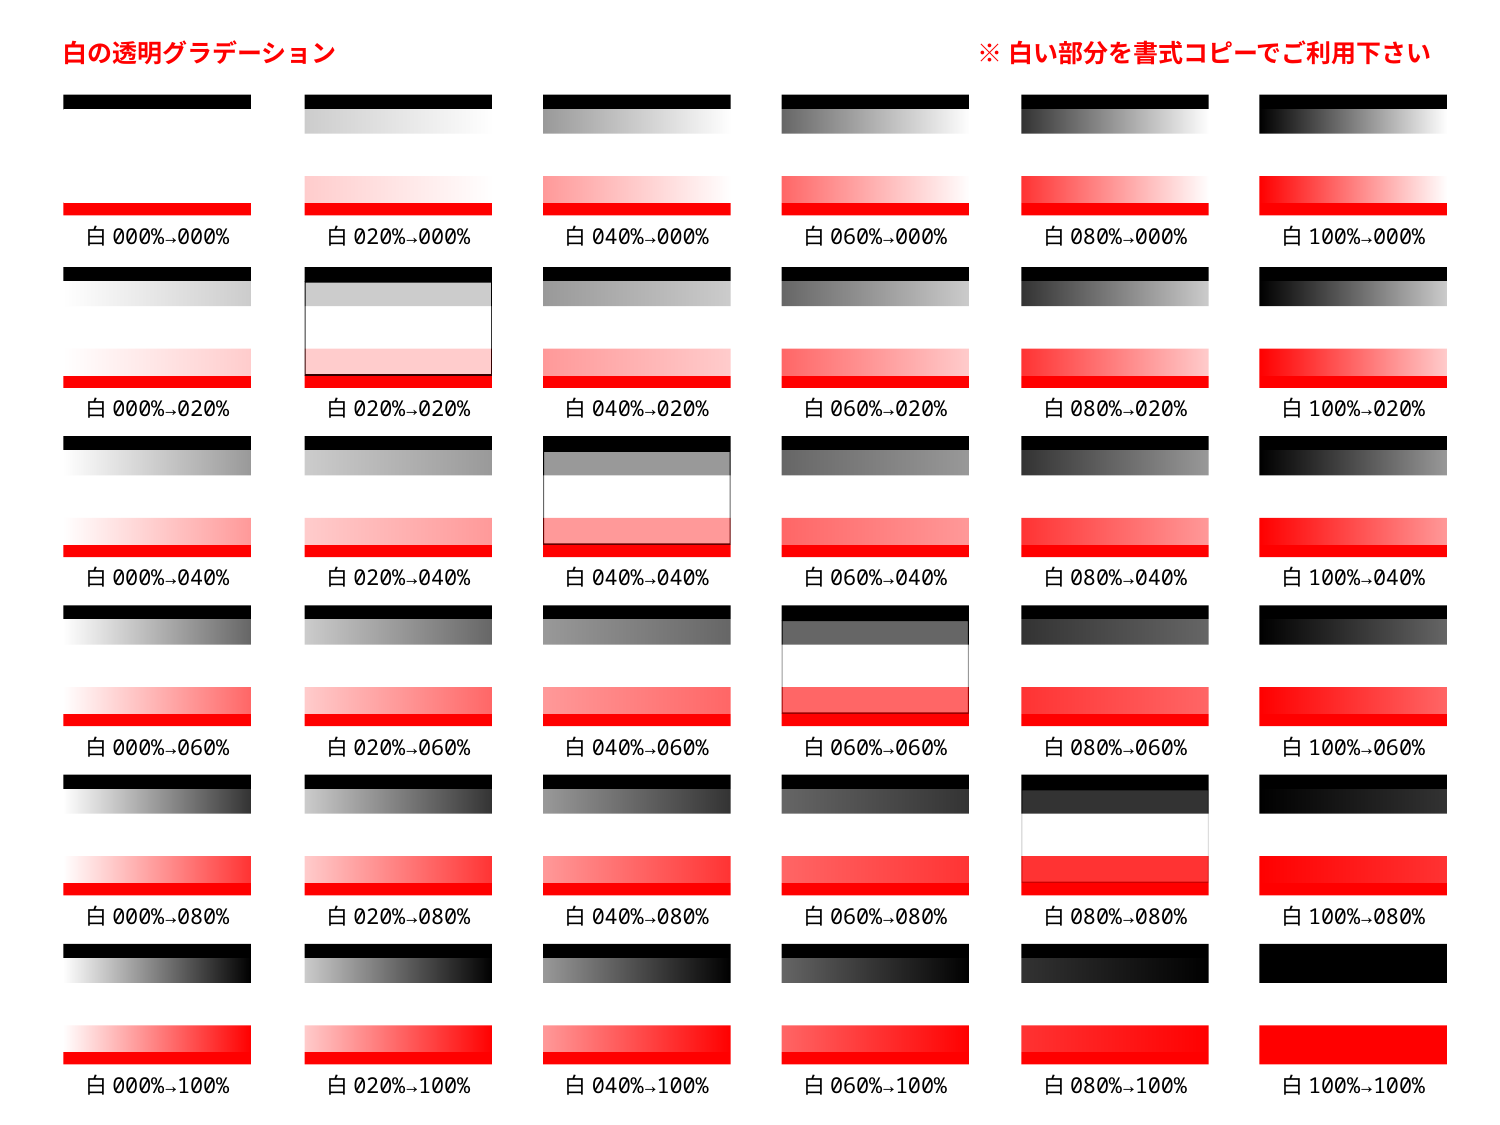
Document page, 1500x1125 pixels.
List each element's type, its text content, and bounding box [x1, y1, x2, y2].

text_box [61, 1054, 253, 1067]
text_box [61, 377, 253, 390]
text_box 白100%→060% [1266, 725, 1440, 767]
text_box 白020%→080% [311, 894, 485, 936]
text_box 白000%→080% [70, 894, 244, 936]
text_box [1257, 716, 1449, 728]
text_box [1019, 716, 1211, 728]
text_box [541, 280, 733, 377]
text_box 白040%→060% [550, 725, 724, 767]
text_box 白080%→080% [1028, 894, 1202, 936]
text_box [302, 1054, 494, 1067]
text_box 白080%→040% [1028, 556, 1202, 598]
text_box [1019, 618, 1211, 716]
text_box [541, 942, 733, 956]
text_box [1257, 107, 1449, 205]
text_box [302, 265, 494, 280]
text_box [1257, 280, 1449, 377]
text_box [541, 377, 733, 390]
text_box [1257, 265, 1449, 280]
text_box [779, 942, 971, 956]
text_box 白060%→040% [788, 556, 962, 598]
text_box [1019, 449, 1211, 546]
text_box [541, 716, 733, 728]
text_box [302, 449, 494, 546]
text_box [302, 787, 494, 885]
text_box [61, 205, 253, 217]
text_box [779, 716, 971, 728]
text_box [61, 942, 253, 956]
text_box [541, 603, 733, 618]
text_box 白000%→060% [70, 725, 244, 767]
text_box [779, 449, 971, 546]
text_box [541, 205, 733, 217]
text_box [61, 618, 253, 716]
text_box [1257, 942, 1449, 956]
text_box [1257, 772, 1449, 788]
text_box [1257, 603, 1449, 618]
text_box [302, 942, 494, 956]
text_box 白000%→020% [70, 387, 244, 429]
text_box [61, 546, 253, 559]
text_box [1019, 885, 1211, 897]
text_box [302, 546, 494, 559]
text_box [779, 107, 971, 205]
text_box [302, 956, 494, 1054]
text_box 白040%→020% [550, 387, 724, 429]
text_box [1257, 434, 1449, 449]
text_box [302, 772, 494, 787]
text_box [61, 956, 253, 1054]
text_box [1019, 205, 1211, 217]
text_box [1019, 787, 1211, 885]
text_box [779, 1054, 971, 1067]
text_box 白の透明グラデーション [48, 30, 353, 76]
text_box [302, 107, 494, 205]
text_box [779, 377, 971, 390]
text_box [61, 449, 253, 546]
text_box [302, 716, 494, 728]
text_box [541, 772, 733, 787]
text_box [61, 280, 253, 377]
text_box [1019, 1054, 1211, 1067]
text_box [541, 787, 733, 885]
text_box [1257, 618, 1449, 716]
text_box 白100%→040% [1266, 556, 1440, 598]
text_box [302, 377, 494, 390]
text_box [1257, 449, 1449, 546]
text_box [61, 107, 253, 205]
text_box [779, 956, 971, 1054]
text_box 白060%→000% [788, 214, 962, 256]
text_box [1257, 956, 1449, 1054]
text_box [302, 618, 494, 716]
text_box [779, 205, 971, 217]
text_box 白000%→040% [70, 556, 244, 598]
text_box [1257, 377, 1449, 390]
text_box 白080%→020% [1028, 387, 1202, 429]
text_box [1257, 787, 1449, 885]
text_box [1019, 280, 1211, 377]
text_box [541, 449, 733, 546]
text_box [302, 280, 494, 377]
text_box [61, 434, 253, 449]
text_box 白020%→040% [311, 556, 485, 598]
text_box [302, 885, 494, 897]
text_box [1019, 265, 1211, 280]
text_box 白060%→080% [788, 894, 962, 936]
text_box [541, 434, 733, 449]
text_box 白100%→100% [1266, 1064, 1440, 1106]
text_box [541, 885, 733, 897]
text_box [1019, 546, 1211, 559]
text_box 白080%→100% [1028, 1064, 1202, 1106]
text_box [779, 265, 971, 280]
text_box [1257, 885, 1449, 897]
text_box [779, 787, 971, 885]
text_box [61, 265, 253, 280]
text_box 白080%→060% [1028, 725, 1202, 767]
text_box 白040%→100% [550, 1064, 724, 1106]
text_box 白040%→080% [550, 894, 724, 936]
text_box 白040%→040% [550, 556, 724, 598]
text_box [61, 885, 253, 897]
text_box [1257, 205, 1449, 217]
text_box ※白い部分を書式コピーでご利用下さい [962, 30, 1447, 76]
text_box 白040%→000% [550, 214, 724, 256]
text_box [61, 716, 253, 728]
text_box 白100%→020% [1266, 387, 1440, 429]
text_box [302, 92, 494, 107]
text_box [61, 787, 253, 885]
text_box [1019, 92, 1211, 107]
text_box [1019, 772, 1211, 787]
text_box 白060%→060% [788, 725, 962, 767]
text_box [541, 956, 733, 1054]
text_box [302, 205, 494, 217]
text_box [1257, 546, 1449, 559]
text_box [541, 92, 733, 107]
text_box [1019, 107, 1211, 205]
text_box [1019, 956, 1211, 1054]
text_box [779, 603, 971, 618]
text_box [779, 280, 971, 377]
text_box 白060%→020% [788, 387, 962, 429]
text_box [541, 107, 733, 205]
text_box 白060%→100% [788, 1064, 962, 1106]
text_box [1019, 434, 1211, 449]
text_box [779, 434, 971, 449]
text_box 白100%→000% [1266, 214, 1440, 256]
text_box 白020%→100% [311, 1064, 485, 1106]
text_box [1019, 942, 1211, 956]
text_box [541, 265, 733, 280]
text_box 白100%→080% [1266, 894, 1440, 936]
text_box [1257, 92, 1449, 108]
text_box [779, 92, 971, 107]
text_box [779, 618, 971, 716]
text_box [1019, 377, 1211, 390]
text_box [61, 92, 253, 107]
text_box 白000%→000% [70, 214, 244, 256]
text_box [541, 1054, 733, 1067]
text_box [779, 885, 971, 897]
text_box [779, 772, 971, 787]
text_box 白020%→060% [311, 725, 485, 767]
text_box [302, 603, 494, 618]
text_box [61, 603, 253, 618]
text_box 白000%→100% [70, 1064, 244, 1106]
text_box [779, 546, 971, 559]
text_box [541, 618, 733, 716]
text_box 白020%→000% [311, 214, 485, 256]
text_box 白020%→020% [311, 387, 485, 429]
text_box [1257, 1053, 1449, 1067]
text_box [1019, 603, 1211, 618]
text_box 白080%→000% [1028, 214, 1202, 256]
text_box [541, 546, 733, 559]
text_box [302, 434, 494, 449]
text_box [61, 772, 253, 787]
